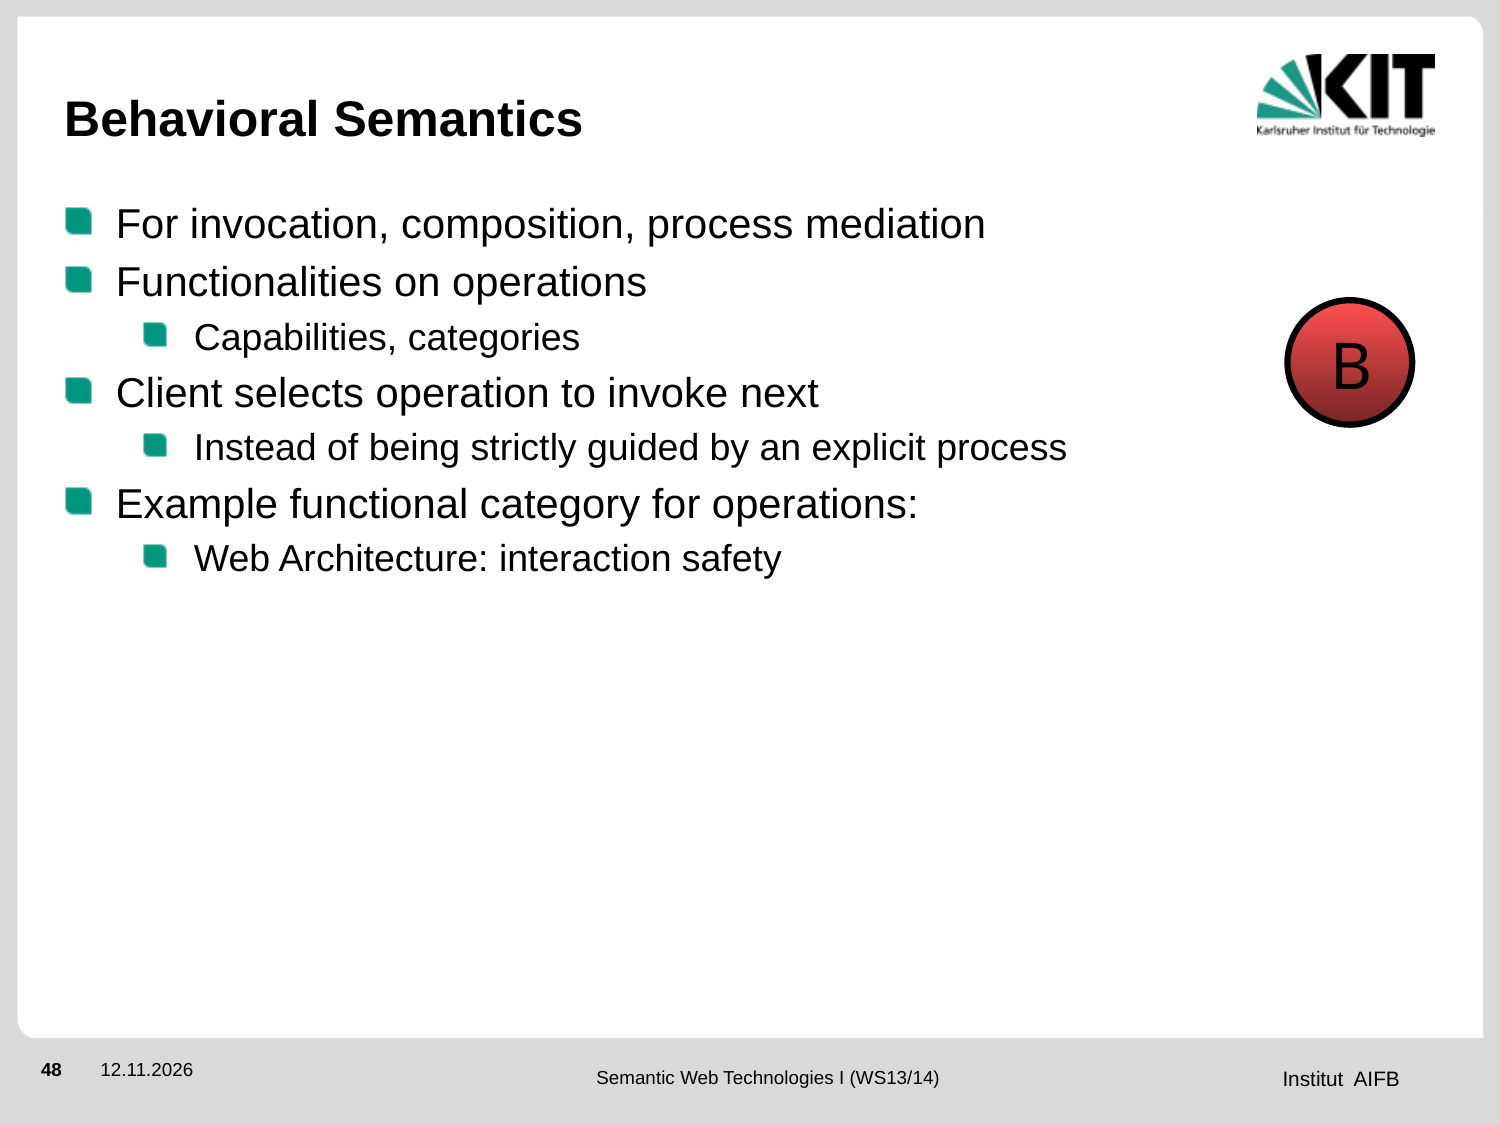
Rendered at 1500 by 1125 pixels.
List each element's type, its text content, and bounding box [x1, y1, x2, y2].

title Behavioral Semantics [64, 54, 1198, 147]
picture [0, 0, 1500, 1125]
list For invocation, composition, process mediation Functionalities on operations Capabilities, categories Client selects operation to invoke next Instead of being strictly guided by an explicit process Example functional category for operations: Web Architecture: interaction safety [64, 196, 1436, 1000]
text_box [1287, 299, 1413, 425]
